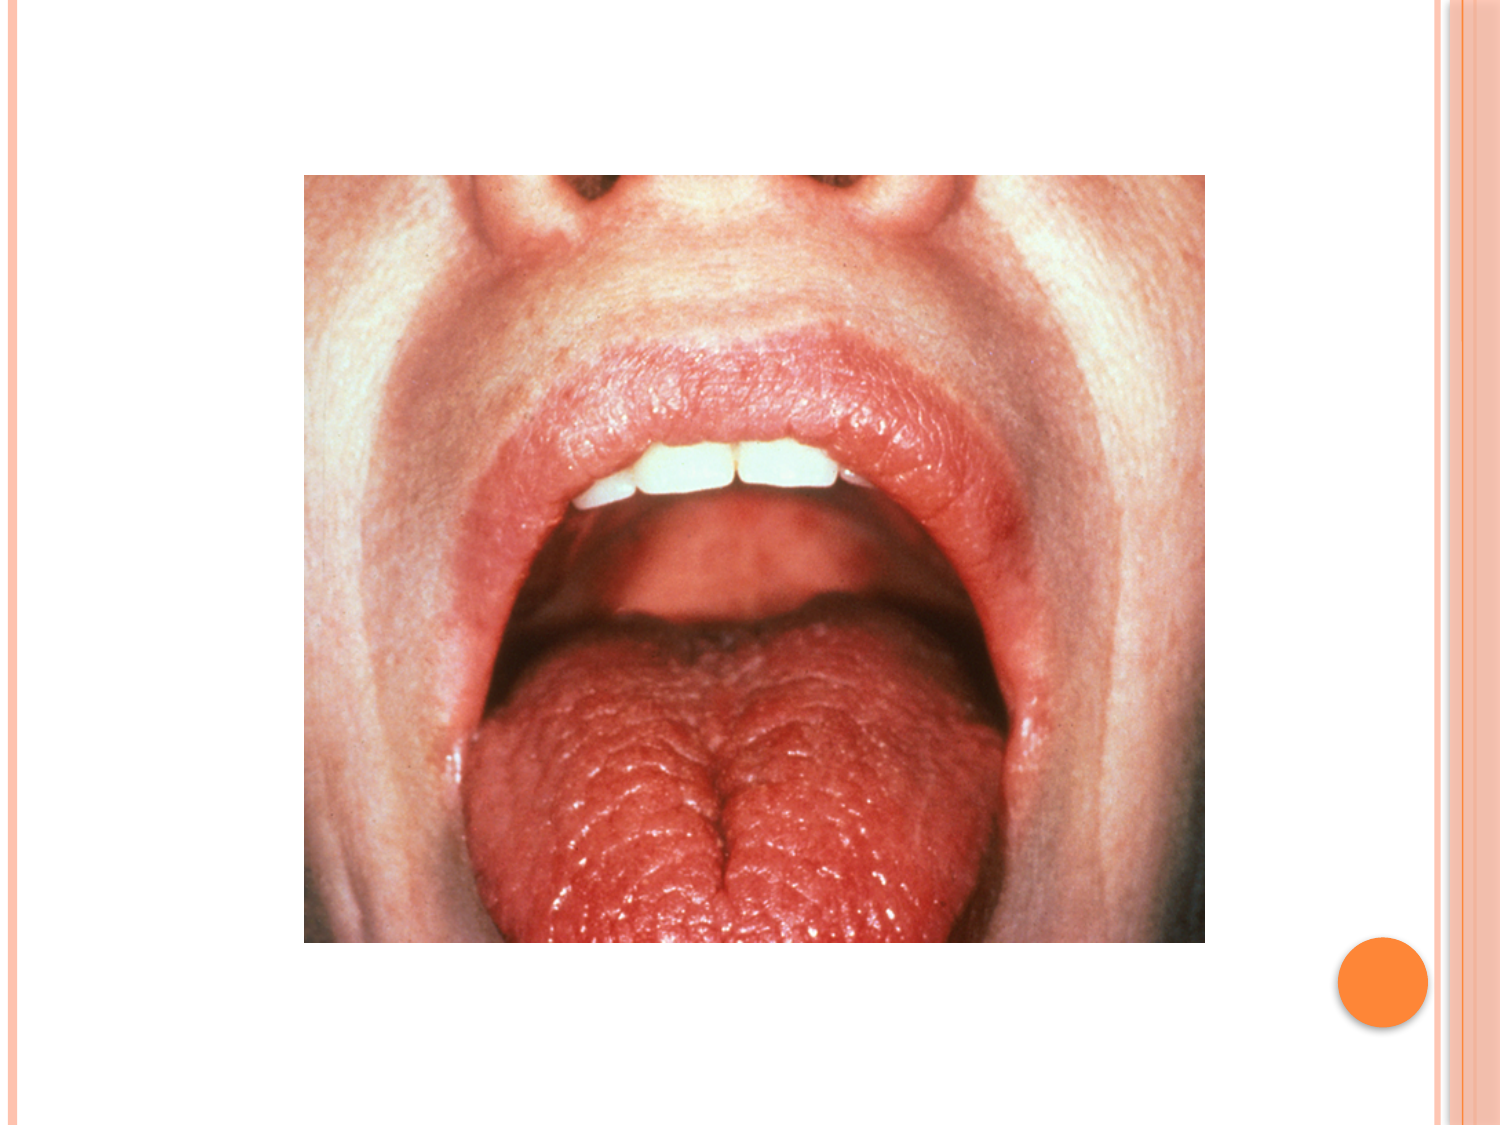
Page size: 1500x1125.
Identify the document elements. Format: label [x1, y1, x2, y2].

list [304, 175, 1206, 943]
